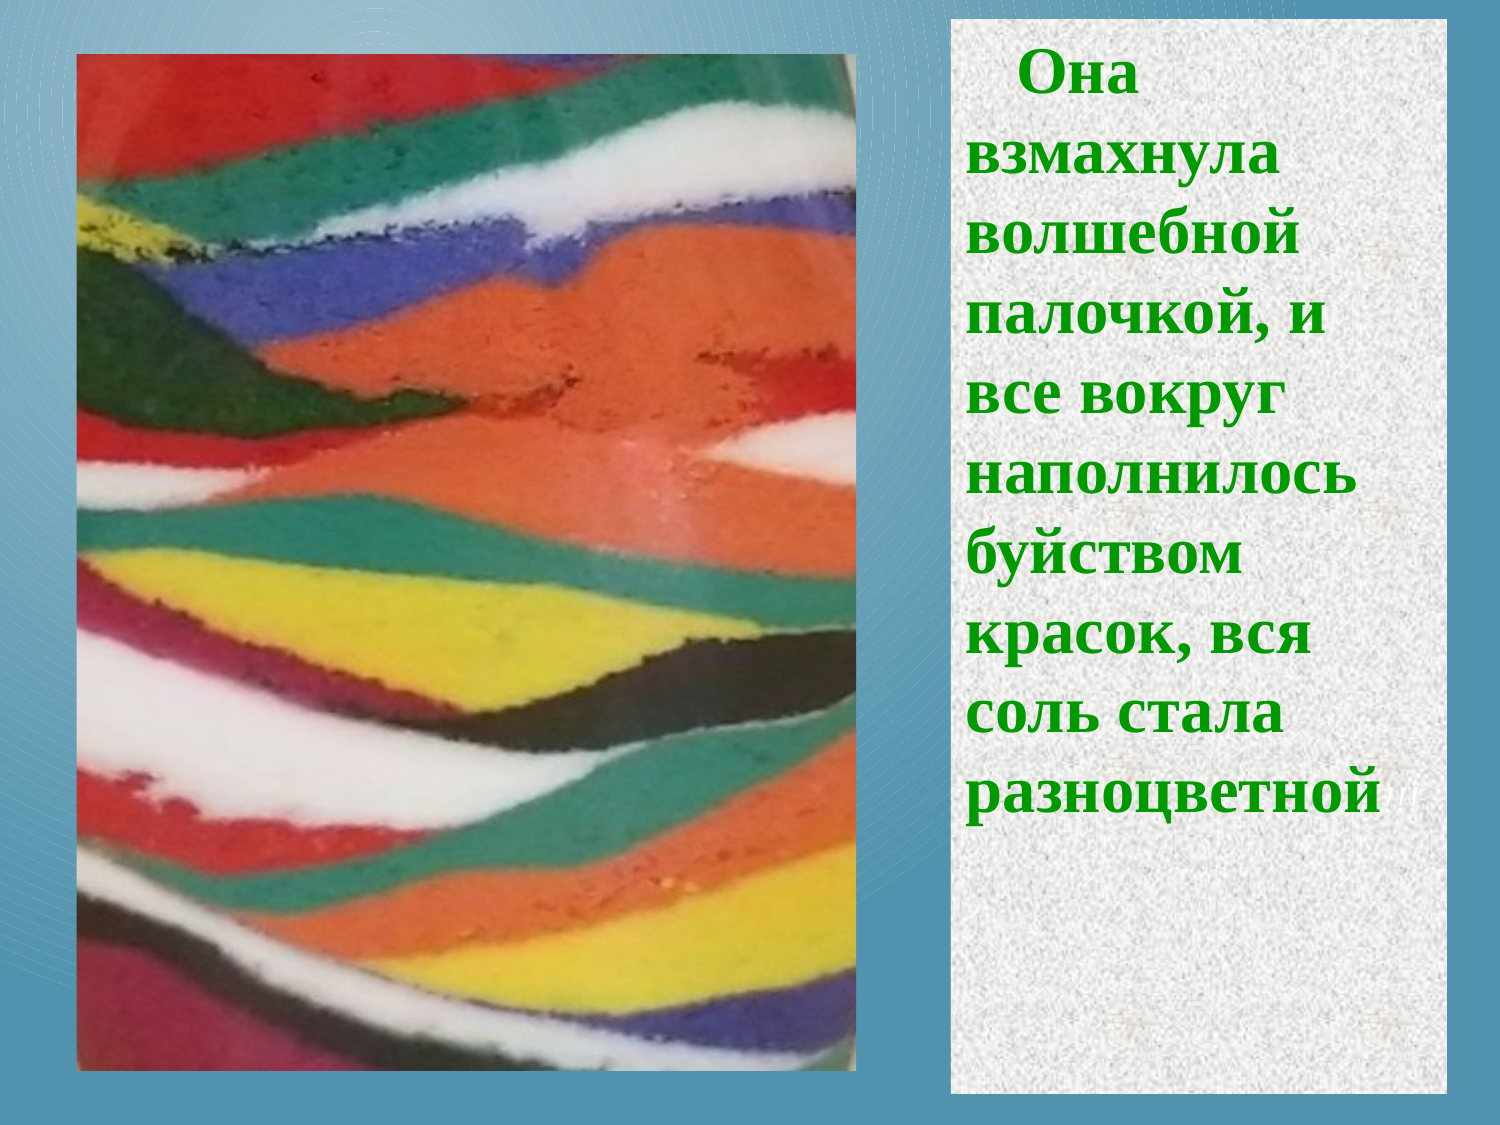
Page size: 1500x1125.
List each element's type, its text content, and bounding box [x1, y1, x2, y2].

picture [76, 54, 857, 1071]
list Она взмахнула волшебной палочкой, и все вокруг наполнилось буйством красок, вся соль стала разноцветной!!! [950, 19, 1447, 1094]
